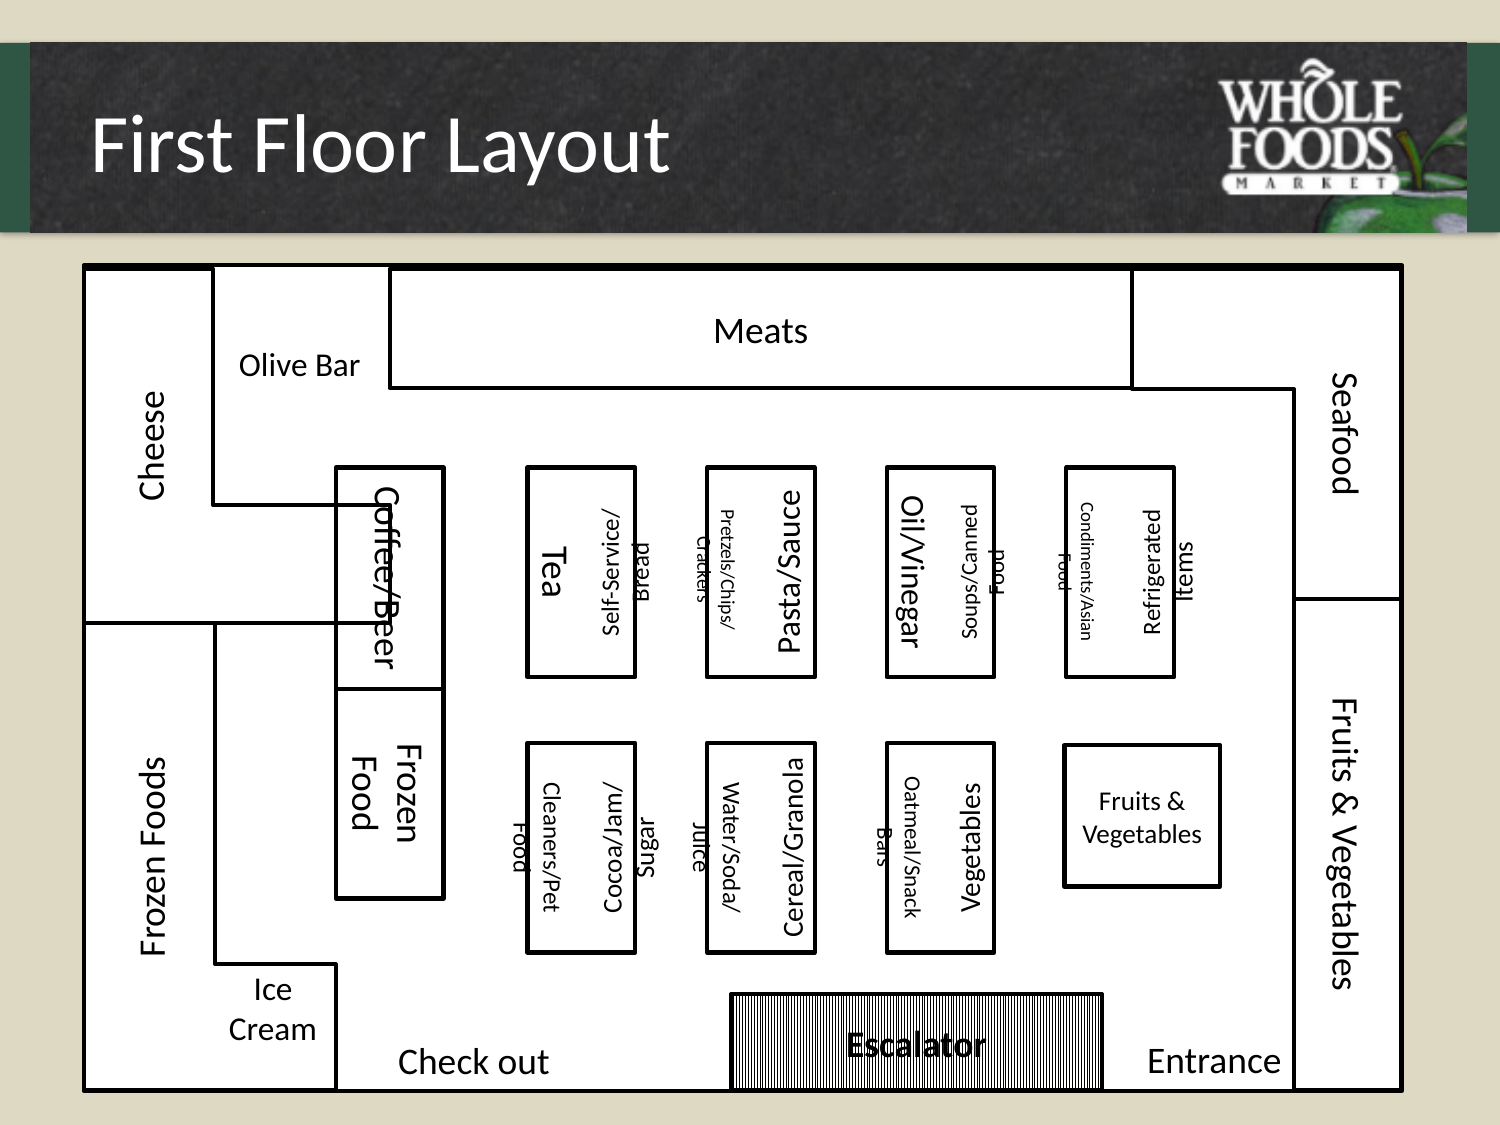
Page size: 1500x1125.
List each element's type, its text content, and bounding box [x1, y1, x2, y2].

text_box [84, 264, 1402, 1092]
title First Floor Layout [75, 45, 1425, 233]
picture [30, 42, 1467, 233]
